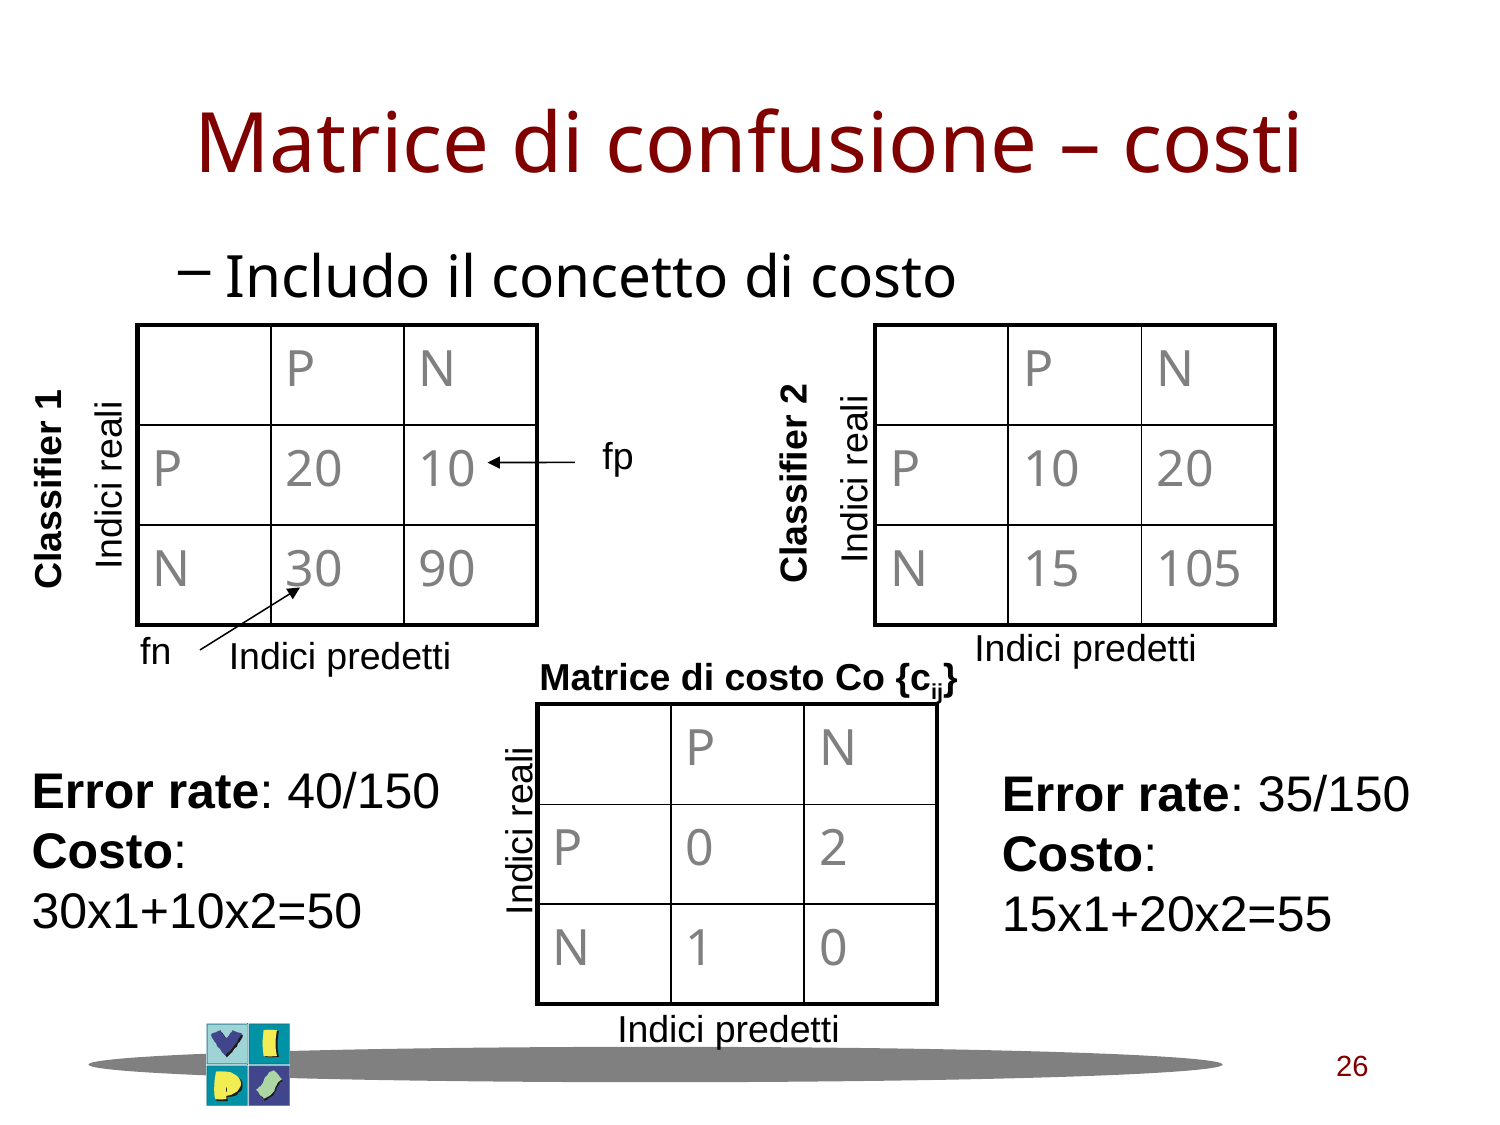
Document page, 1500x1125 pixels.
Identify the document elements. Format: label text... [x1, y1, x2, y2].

slide_number 26 [1033, 1039, 1384, 1118]
text_box Classifier 1 [16, 375, 76, 605]
text_box Indici predetti [959, 616, 1212, 676]
table_header P [672, 712, 803, 804]
text_box Indici predetti [602, 997, 855, 1058]
text_box Matrice di costo Co {cij} [524, 645, 973, 712]
table_cell 15 [1009, 526, 1141, 616]
table_cell 10 [1009, 426, 1141, 524]
table_cell 0 [805, 905, 935, 1002]
text_box Classifier 2 [761, 369, 822, 599]
title Matrice di confusione – costi [75, 45, 1425, 233]
table_cell P [883, 426, 1007, 524]
table_header [877, 327, 1007, 424]
table_cell 20 [272, 426, 403, 524]
table_cell P [548, 805, 670, 903]
table_cell 20 [1142, 426, 1273, 524]
picture [206, 1023, 290, 1106]
text_box Indici reali [822, 380, 883, 579]
text_box Indici predetti [214, 624, 467, 685]
table_header P [272, 327, 403, 424]
table_header N [1142, 327, 1273, 424]
text_box fp [587, 424, 649, 485]
text_box Indici reali [76, 386, 137, 585]
table_header [140, 327, 270, 424]
table_cell 0 [672, 805, 803, 903]
text_box [487, 456, 575, 469]
table_header P [1009, 327, 1141, 424]
table_cell 105 [1142, 526, 1273, 623]
list Includo il concetto di costo [88, 231, 1439, 975]
table_cell 1 [672, 905, 803, 997]
table_cell 30 [272, 526, 403, 623]
table_header [540, 712, 670, 804]
table_cell 90 [405, 526, 535, 623]
text_box Error rate: 40/150 Costo: 30x1+10x2=50 [16, 751, 480, 947]
table_cell 2 [805, 805, 935, 903]
table_cell 10 [405, 426, 535, 524]
table_cell P [140, 426, 270, 524]
text_box Error rate: 35/150 Costo: 15x1+20x2=55 [987, 754, 1476, 950]
table_cell N [140, 526, 270, 623]
table_cell N [540, 905, 670, 1002]
table_cell N [877, 526, 1007, 623]
table_header N [405, 327, 535, 424]
text_box fn [125, 619, 187, 679]
table_header N [805, 712, 935, 804]
text_box Indici reali [487, 732, 548, 931]
text_box [199, 587, 301, 651]
